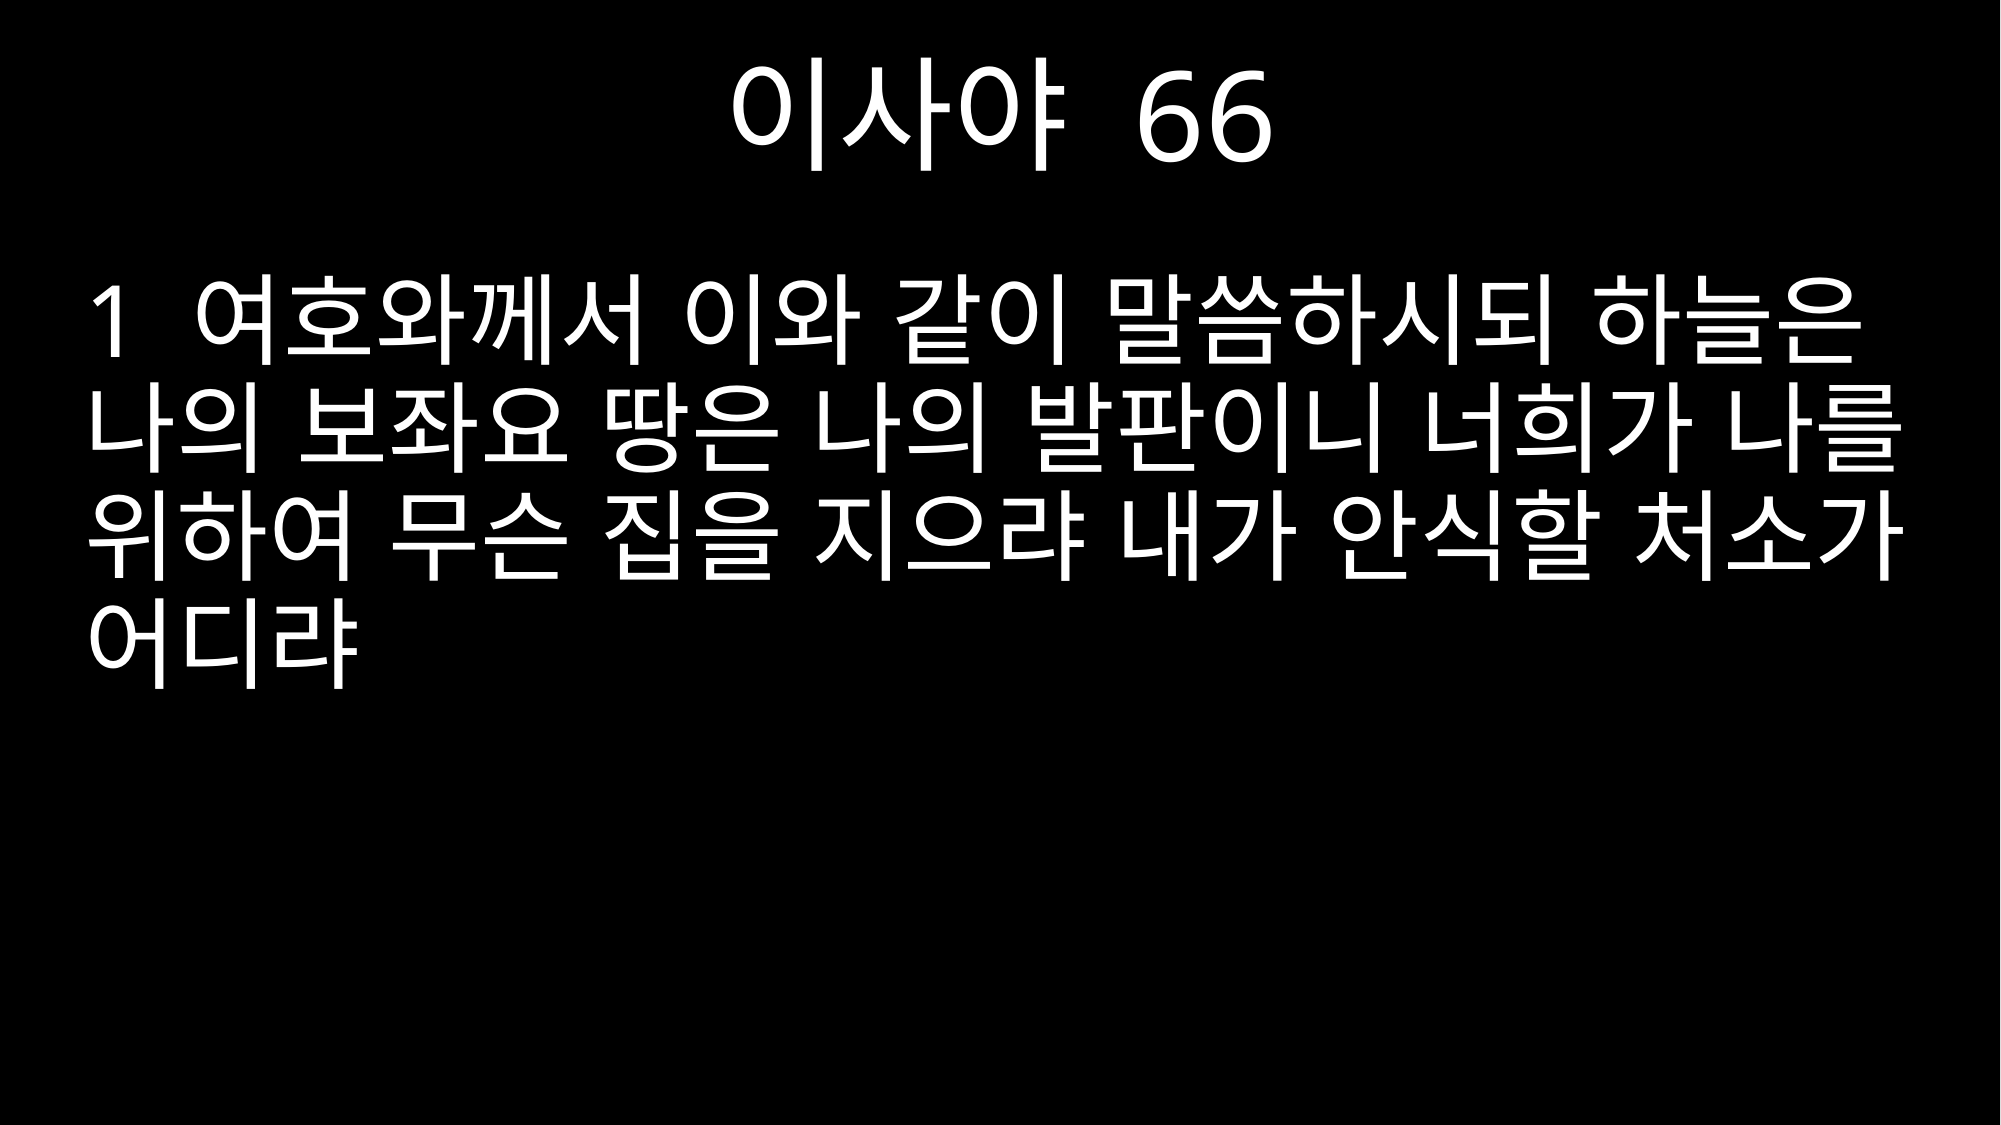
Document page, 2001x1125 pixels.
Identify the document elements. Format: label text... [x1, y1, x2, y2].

list 1 여호와께서 이와 같이 말씀하시되 하늘은 나의 보좌요 땅은 나의 발판이니 너희가 나를 위하여 무슨 집을 지으랴 내가 안식할 처소가 어디랴 [69, 263, 1953, 423]
picture [0, 0, 2001, 1125]
footer 이사야 66 [0, 32, 2000, 192]
